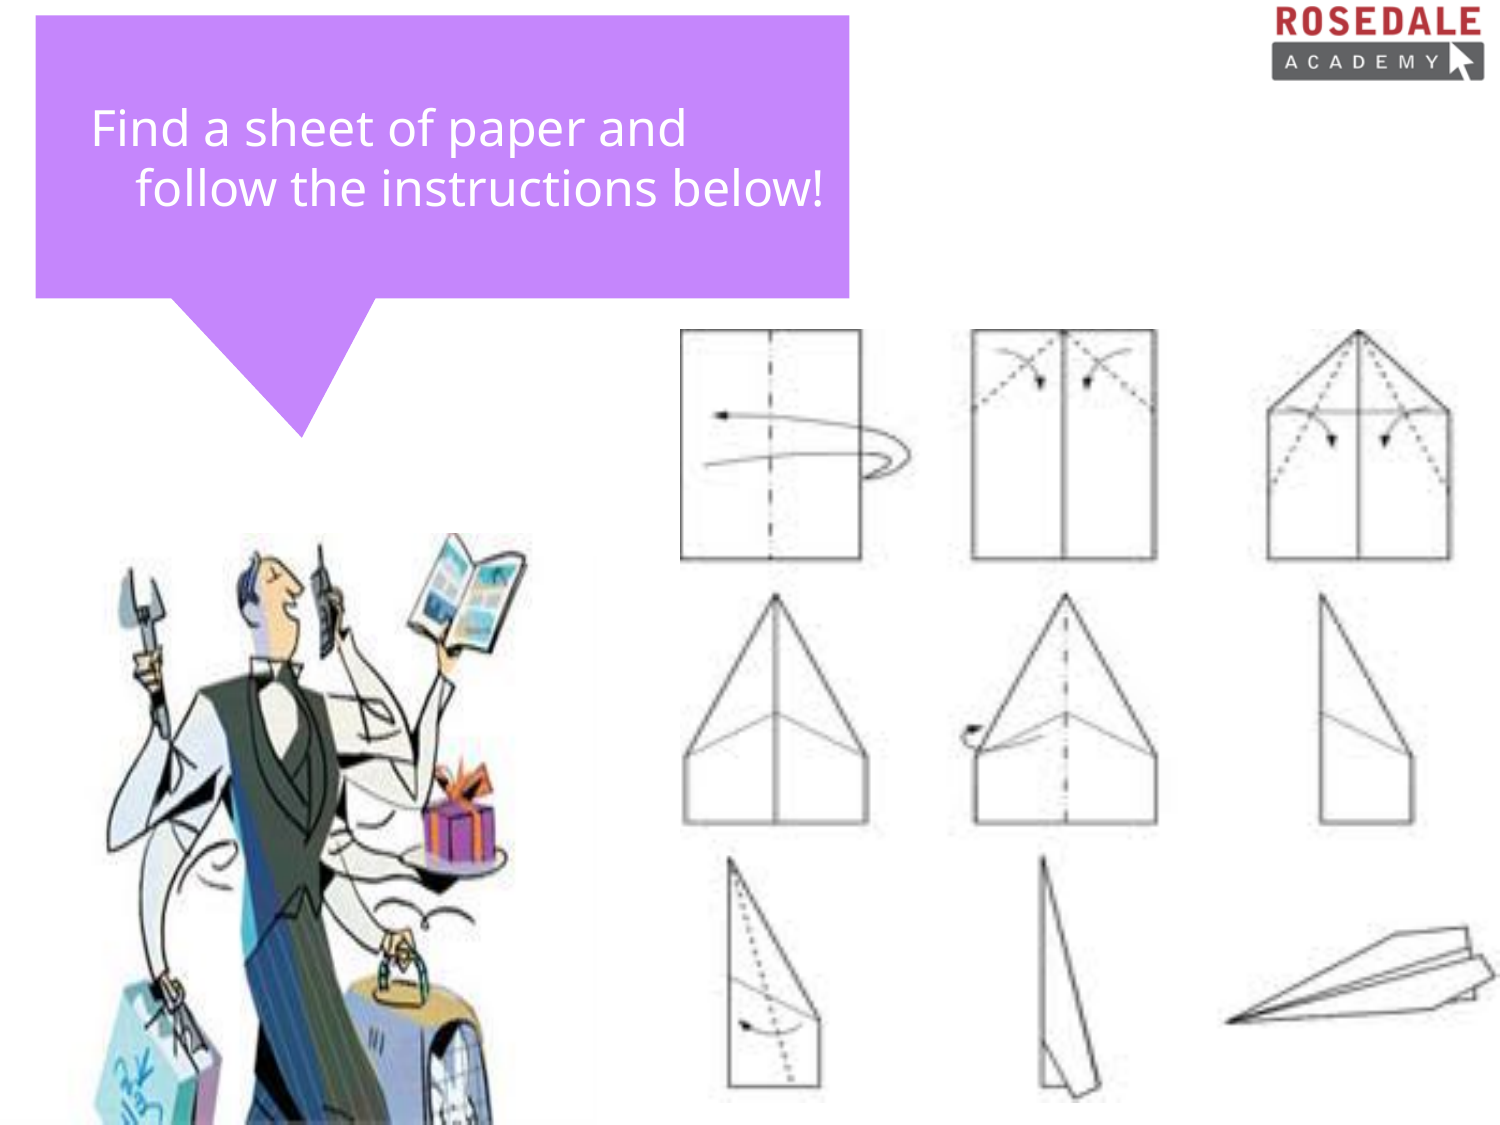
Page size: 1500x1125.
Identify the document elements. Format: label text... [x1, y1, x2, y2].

picture [680, 329, 1500, 1103]
text_box Find a sheet of paper and follow the instructions below! [35, 15, 850, 438]
picture [1269, 5, 1486, 82]
picture [0, 533, 597, 1125]
